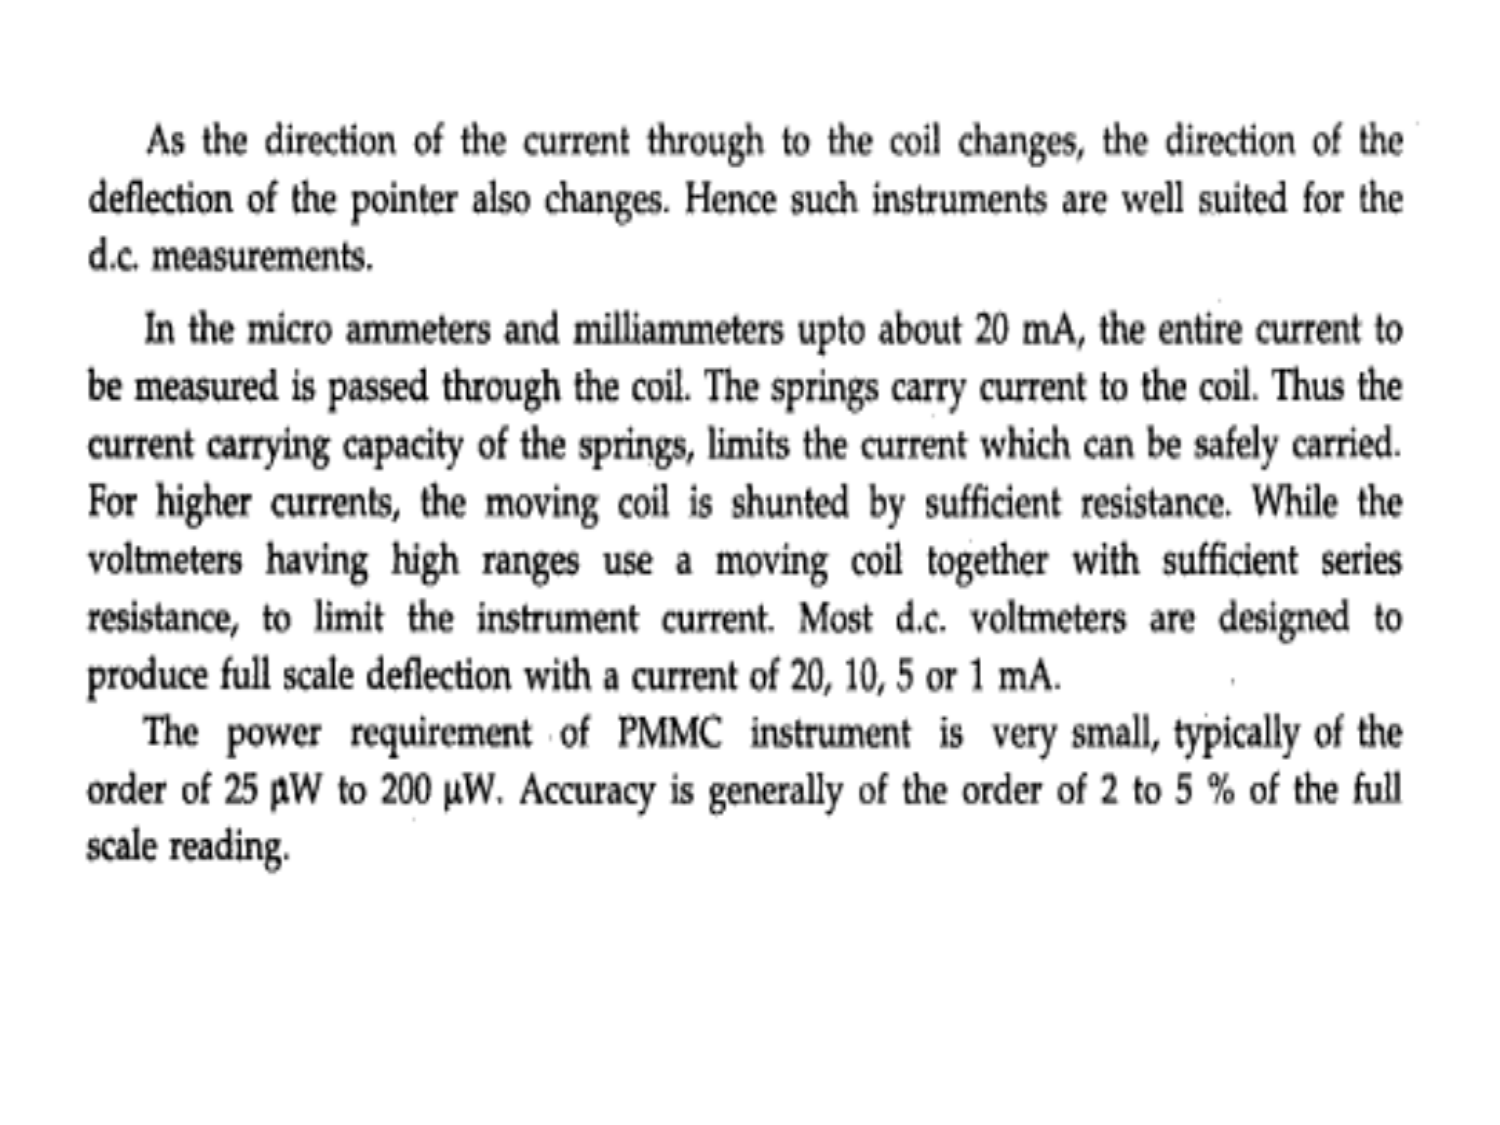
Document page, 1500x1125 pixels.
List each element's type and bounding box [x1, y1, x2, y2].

list [49, 112, 1438, 901]
